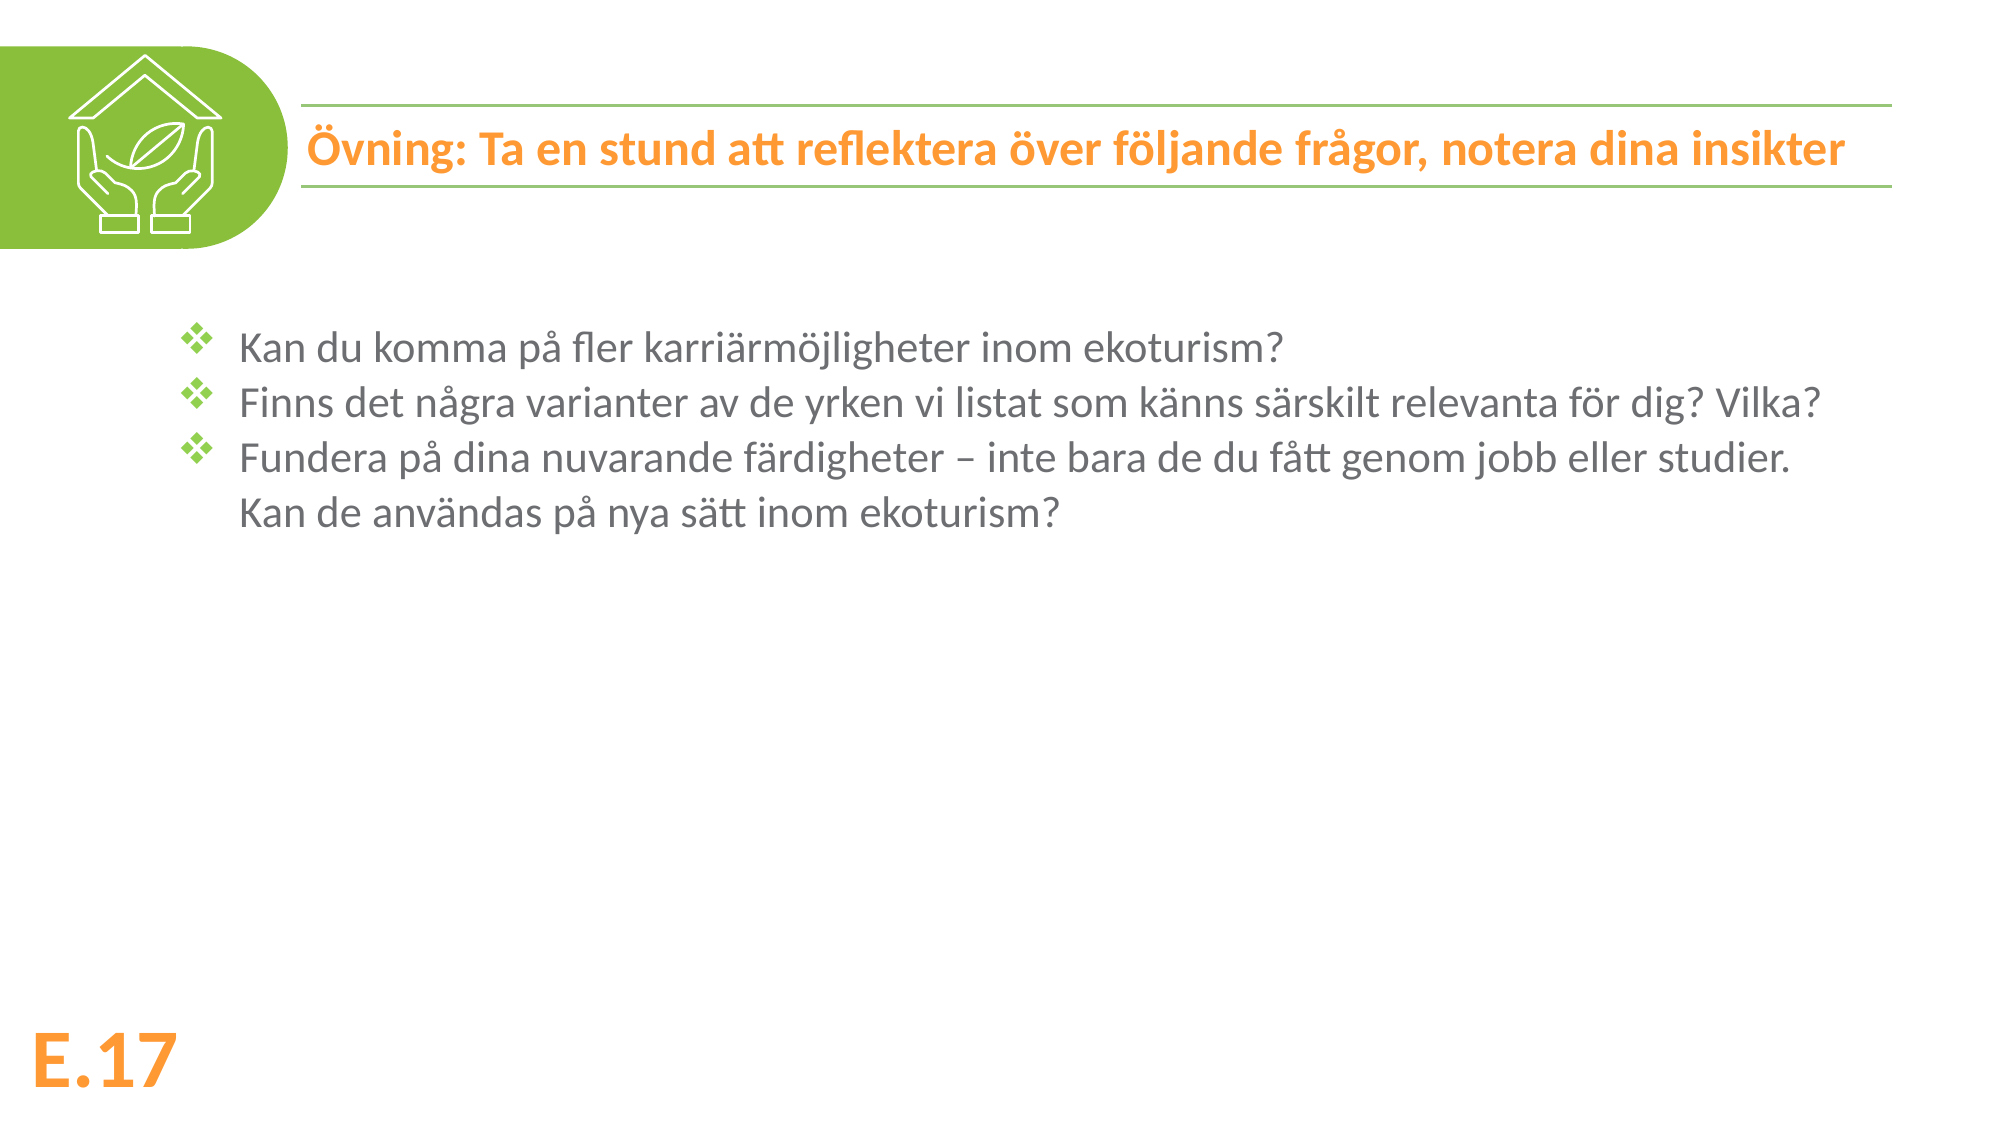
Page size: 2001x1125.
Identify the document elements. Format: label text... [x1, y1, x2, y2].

text_box E.17 [11, 1019, 300, 1125]
list Övning: Ta en stund att reflektera över följande frågor, notera dina insikter [287, 86, 1893, 259]
list Kan du komma på fler karriärmöjligheter inom ekoturism? Finns det några varianter av de yrken vi listat som känns särskilt relevanta för dig? Vilka? Fundera på dina nuvarande färdigheter – inte bara de du fått genom jobb eller studier. Kan de användas på nya sätt inom ekoturism? [106, 296, 1904, 964]
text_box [68, 54, 222, 233]
text_box [0, 46, 288, 249]
